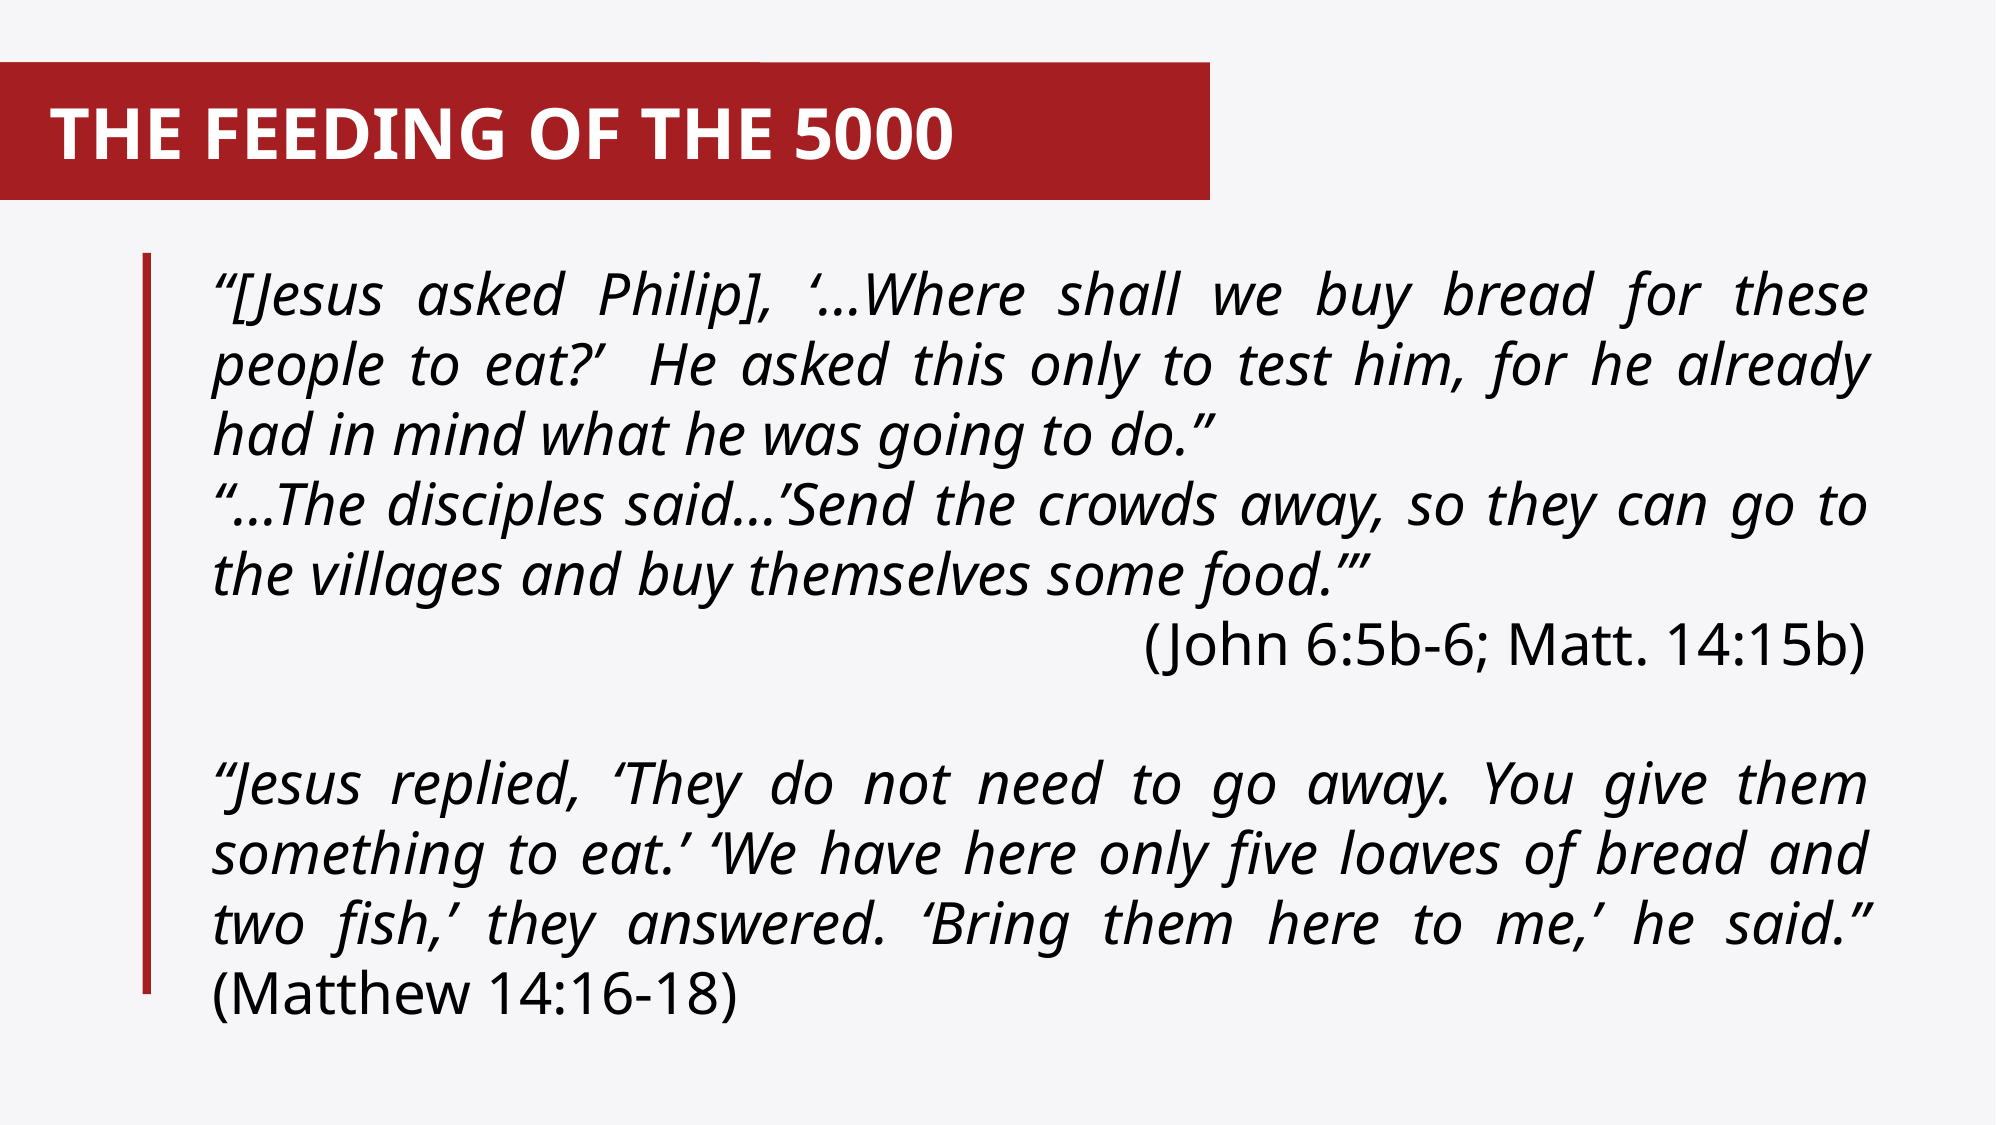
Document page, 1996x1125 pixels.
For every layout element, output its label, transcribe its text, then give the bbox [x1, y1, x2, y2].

subtitle “[Jesus asked Philip], ‘…Where shall we buy bread for these people to eat?’ He asked this only to test him, for he already had in mind what he was going to do.” “...The disciples said…’Send the crowds away, so they can go to the villages and buy themselves some food.’” (John 6:5b-6; Matt. 14:15b) “Jesus replied, ‘They do not need to go away. You give them something to eat.’ ‘We have here only five loaves of bread and two fish,’ they answered. ‘Bring them here to me,’ he said.” (Matthew 14:16-18) [197, 249, 1885, 1063]
title THE FEEDING OF THE 5000 [0, 62, 1210, 200]
